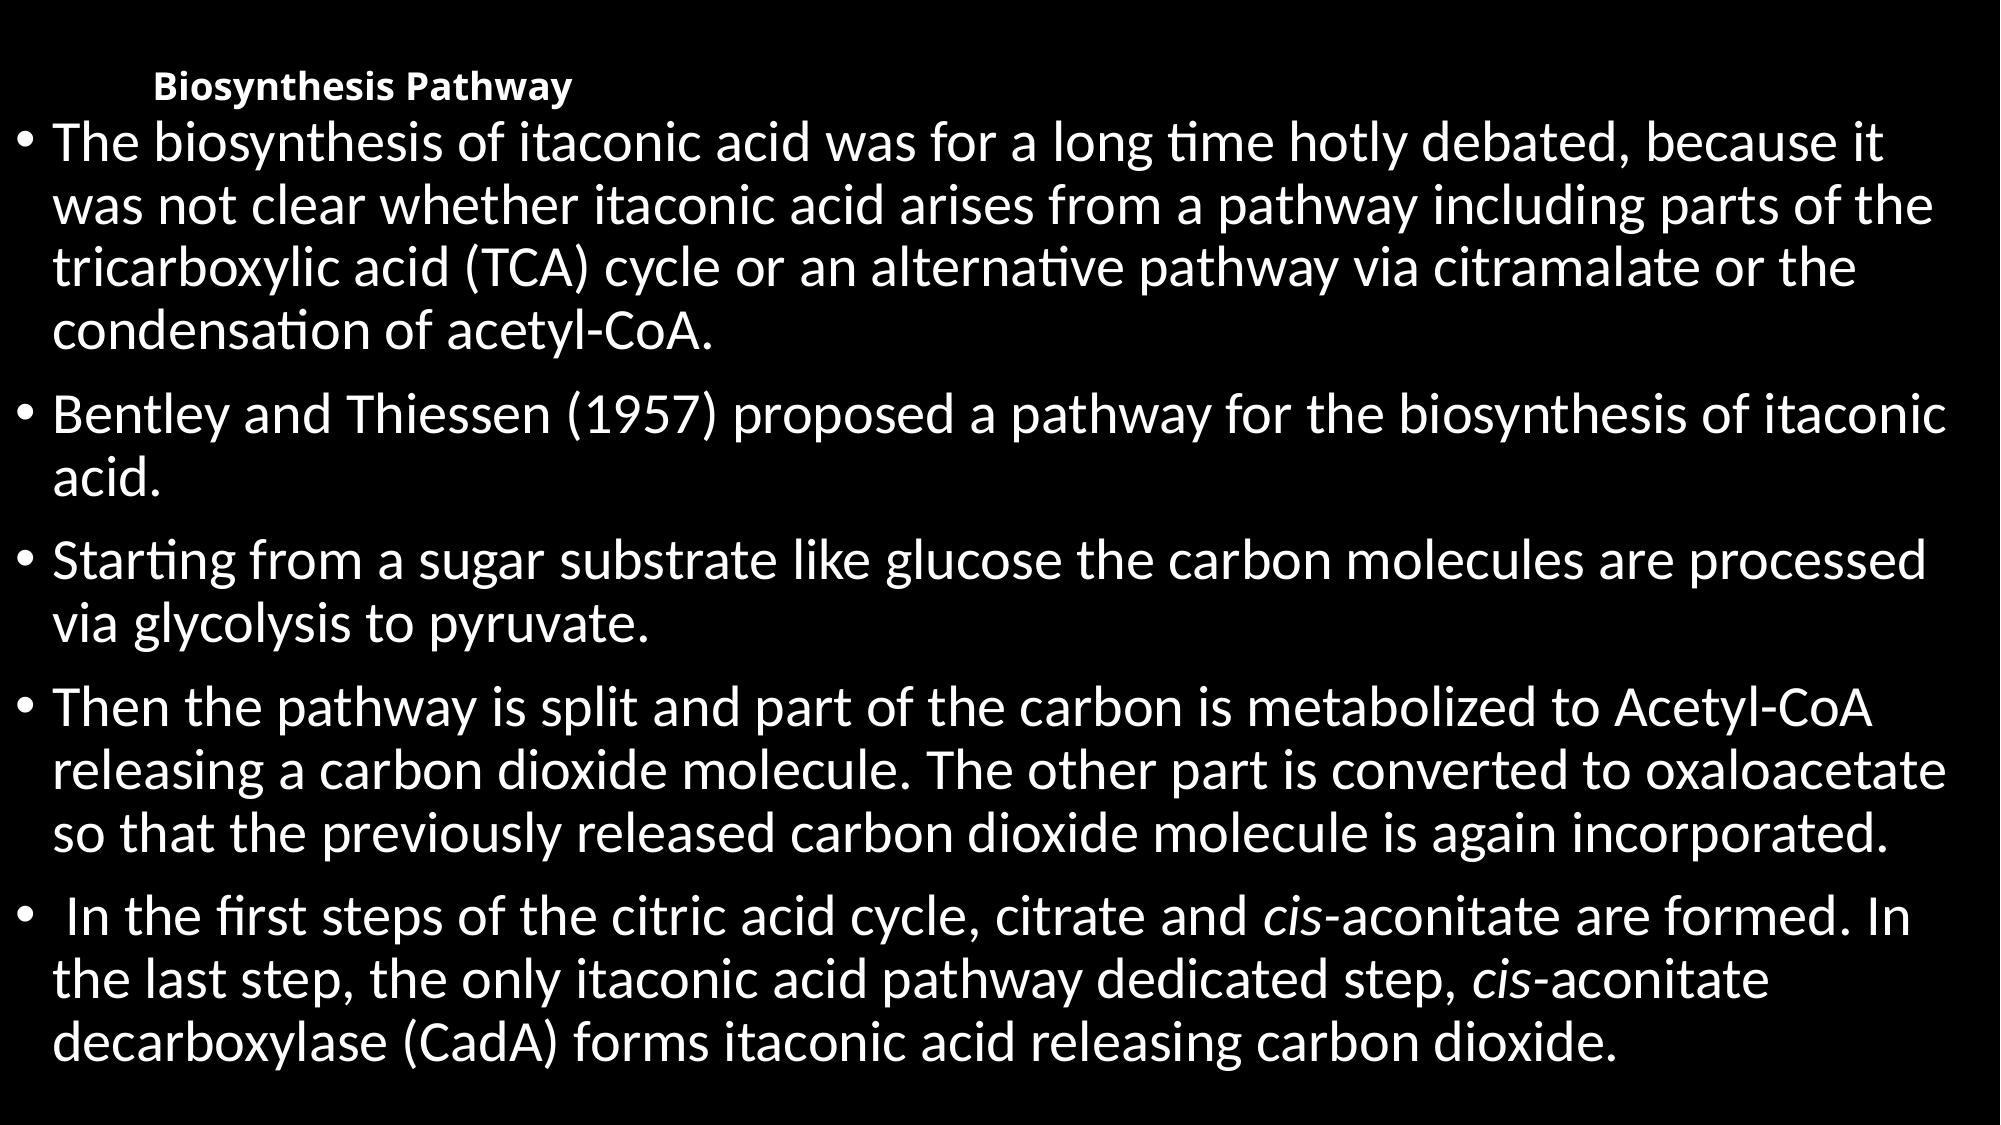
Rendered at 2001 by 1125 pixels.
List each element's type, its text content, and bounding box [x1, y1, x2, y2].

list The biosynthesis of itaconic acid was for a long time hotly debated, because it was not clear whether itaconic acid arises from a pathway including parts of the tricarboxylic acid (TCA) cycle or an alternative pathway via citramalate or the condensation of acetyl-CoA. Bentley and Thiessen (1957) proposed a pathway for the biosynthesis of itaconic acid. Starting from a sugar substrate like glucose the carbon molecules are processed via glycolysis to pyruvate. Then the pathway is split and part of the carbon is metabolized to Acetyl-CoA releasing a carbon dioxide molecule. The other part is converted to oxaloacetate so that the previously released carbon dioxide molecule is again incorporated. In the first steps of the citric acid cycle, citrate and cis-aconitate are formed. In the last step, the only itaconic acid pathway dedicated step, cis-aconitate decarboxylase (CadA) forms itaconic acid releasing carbon dioxide. [0, 103, 2000, 1125]
title Biosynthesis Pathway [137, 59, 1863, 103]
